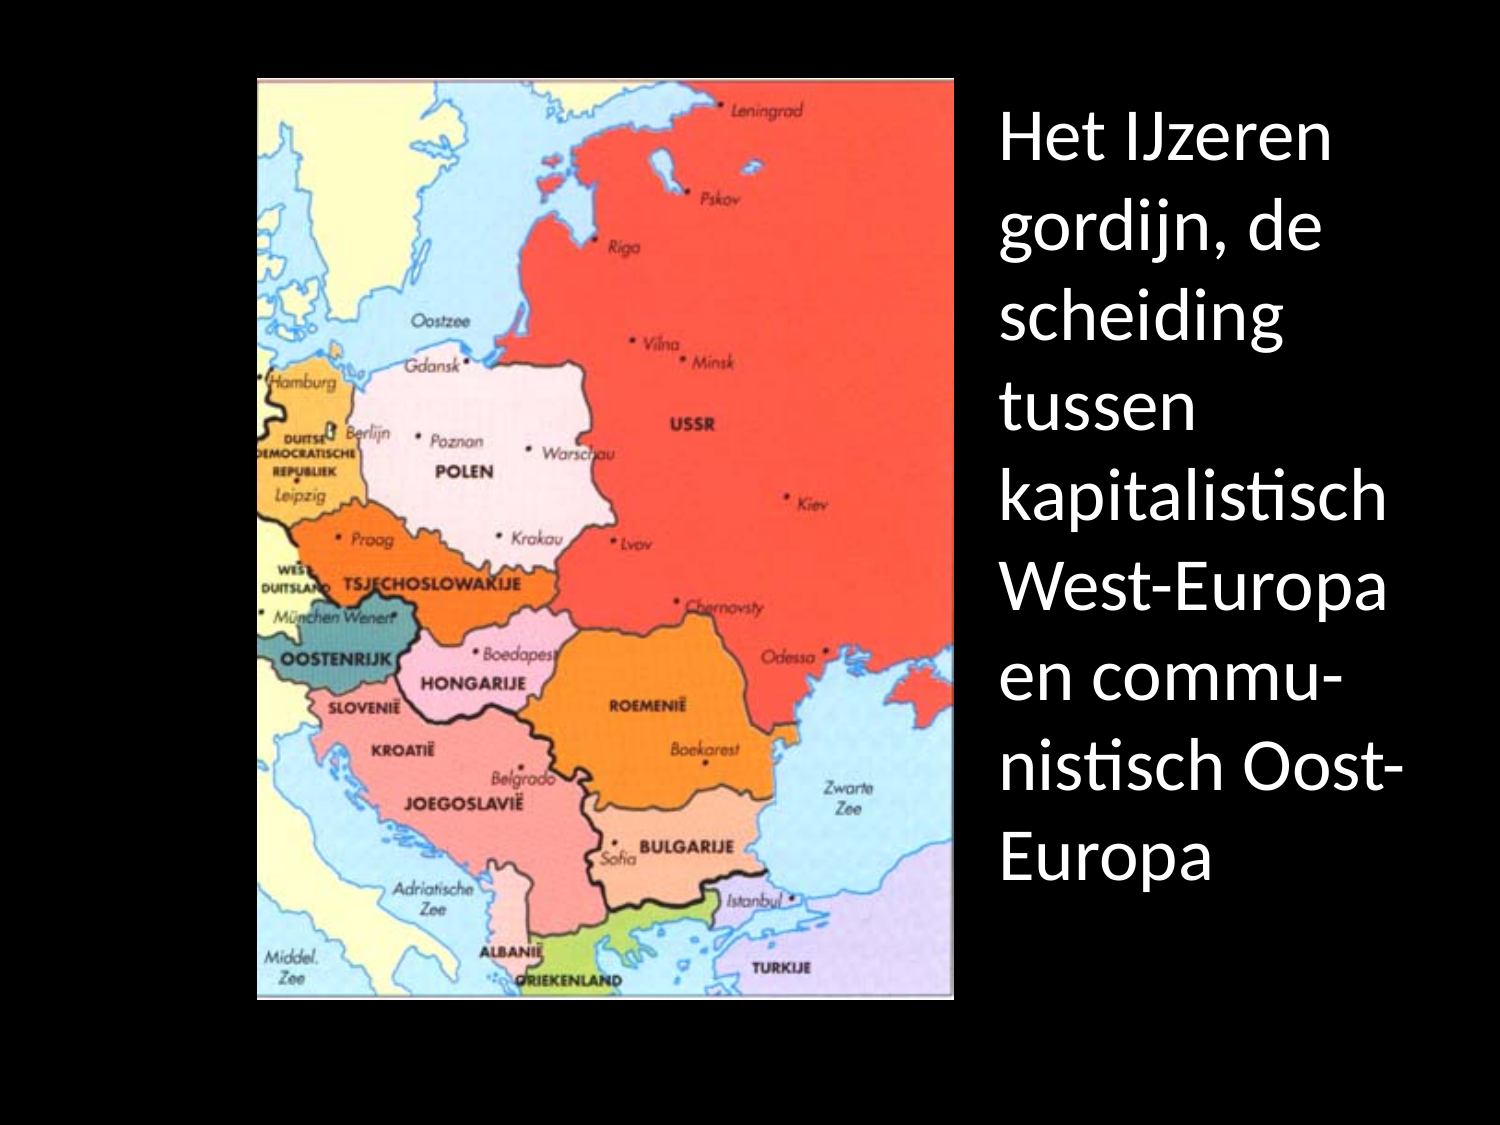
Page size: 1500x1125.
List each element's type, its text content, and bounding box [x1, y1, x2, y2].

list Het IJzeren gordijn, de scheiding tussen kapitalistisch West-Europa en commu-nistisch Oost-Europa [956, 78, 1471, 965]
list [256, 77, 955, 1000]
